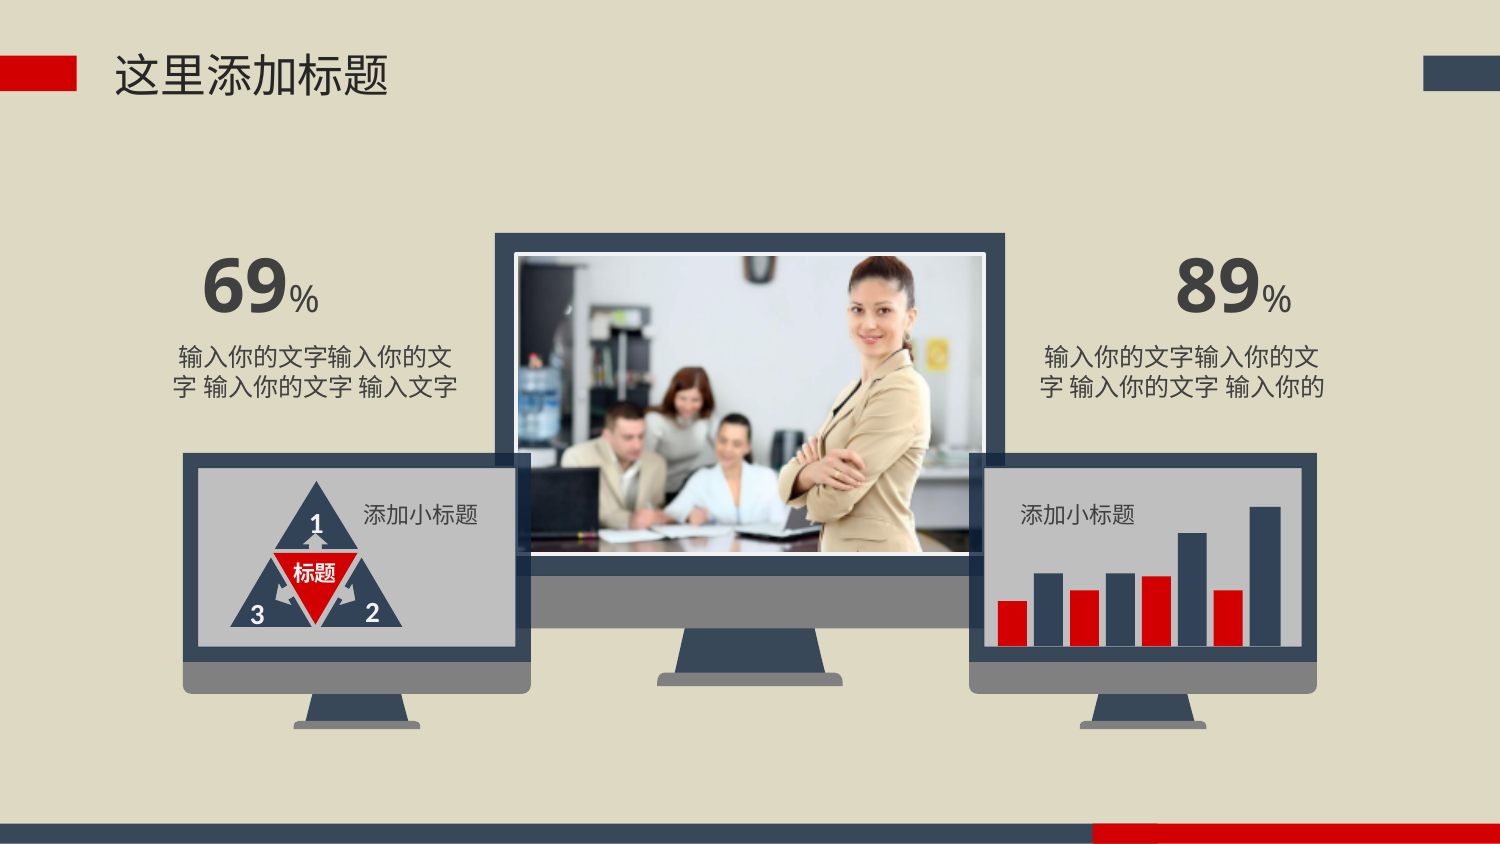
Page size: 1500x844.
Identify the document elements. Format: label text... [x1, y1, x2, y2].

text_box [229, 480, 403, 628]
text_box [1090, 821, 1500, 844]
text_box 这里添加标题 [100, 39, 467, 109]
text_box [968, 452, 1318, 730]
text_box 输入你的文字输入你的文字 输入你的文字 输入文字 [152, 334, 479, 409]
text_box 89% [1160, 230, 1308, 335]
text_box [1421, 54, 1500, 93]
text_box [0, 54, 79, 93]
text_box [494, 232, 1006, 687]
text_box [997, 506, 1281, 647]
text_box 69% [187, 230, 335, 334]
text_box 输入你的文字输入你的文字 输入你的文字 输入你的 [1018, 334, 1346, 409]
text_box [182, 452, 531, 730]
text_box [0, 821, 1090, 844]
